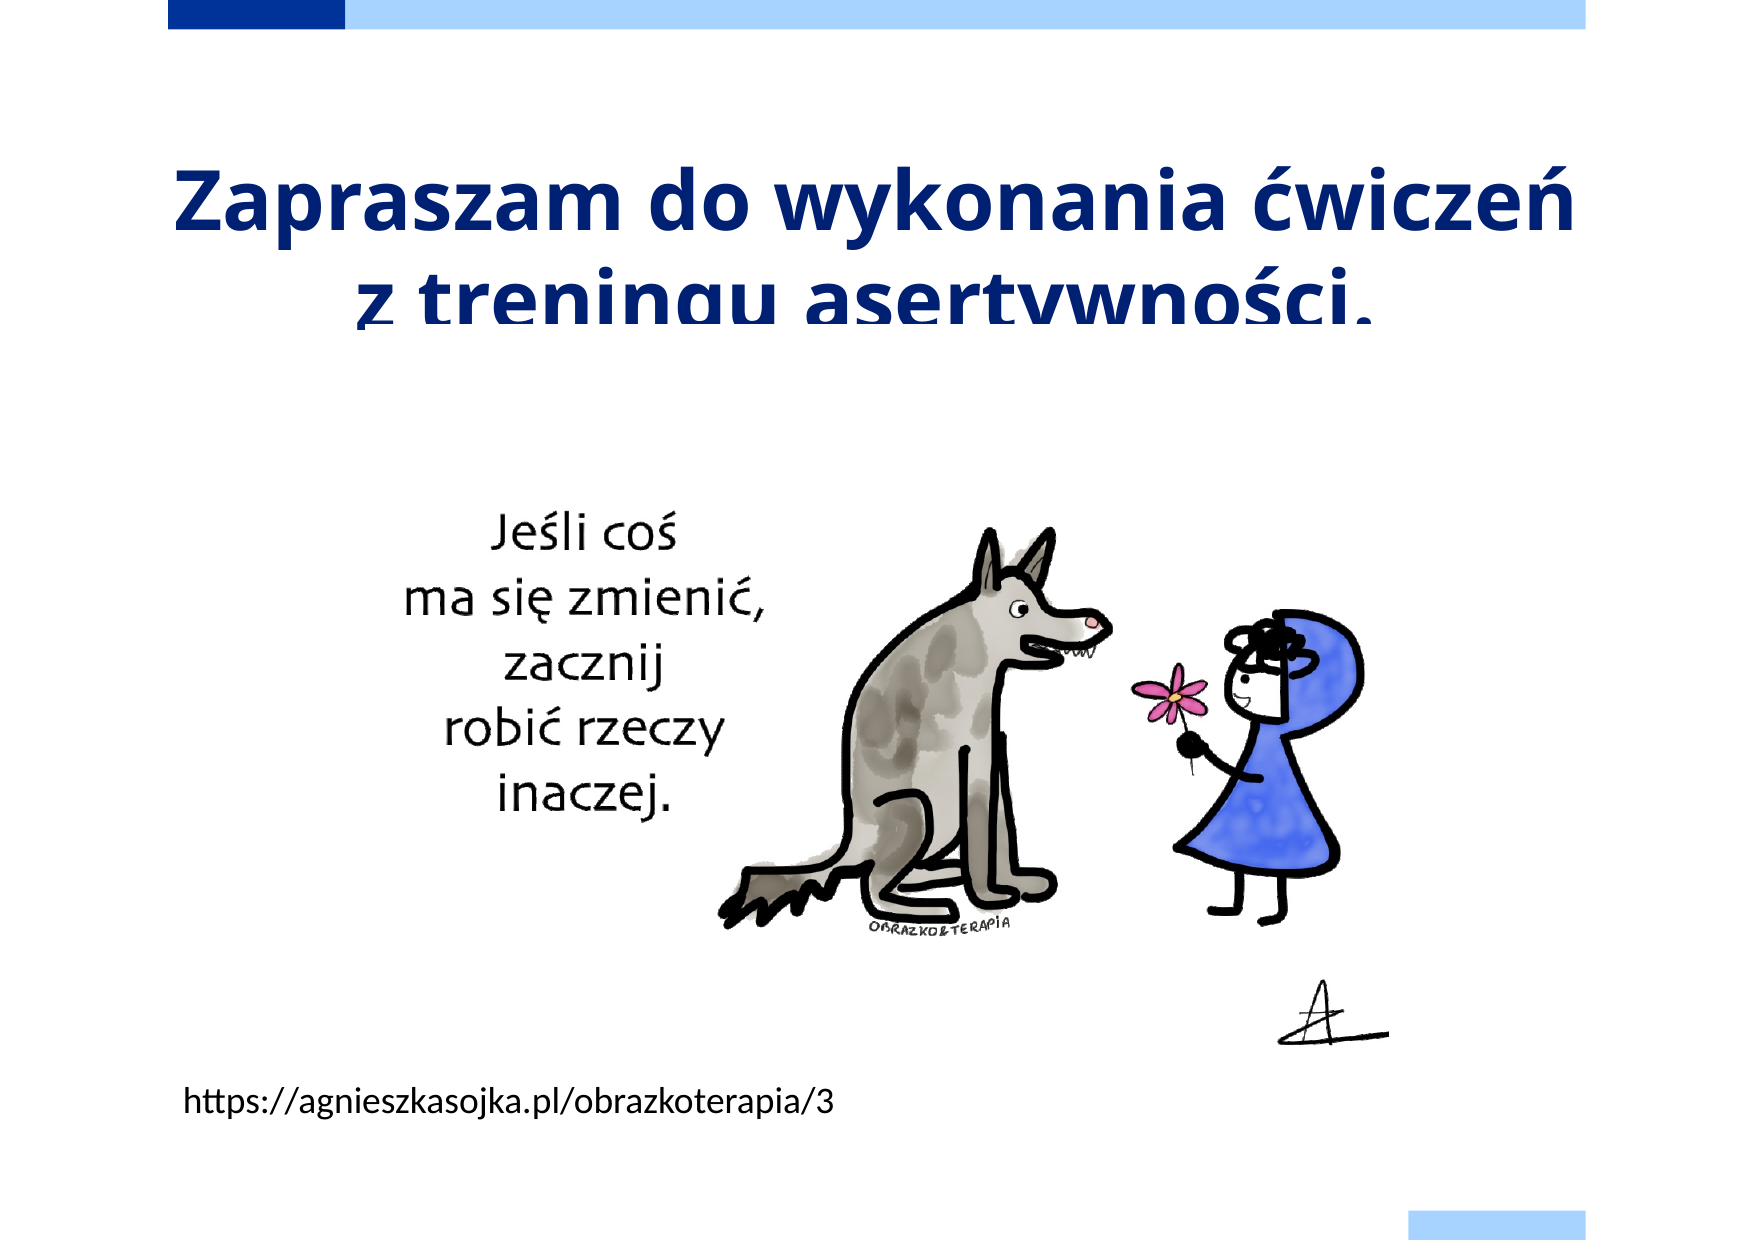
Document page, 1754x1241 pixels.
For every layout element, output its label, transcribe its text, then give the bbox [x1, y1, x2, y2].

text_box https://agnieszkasojka.pl/obrazkoterapia/3 [168, 1068, 1586, 1129]
title Zapraszam do wykonania ćwiczeń z treningu asertywności. [168, 147, 1586, 396]
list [365, 324, 1389, 1093]
